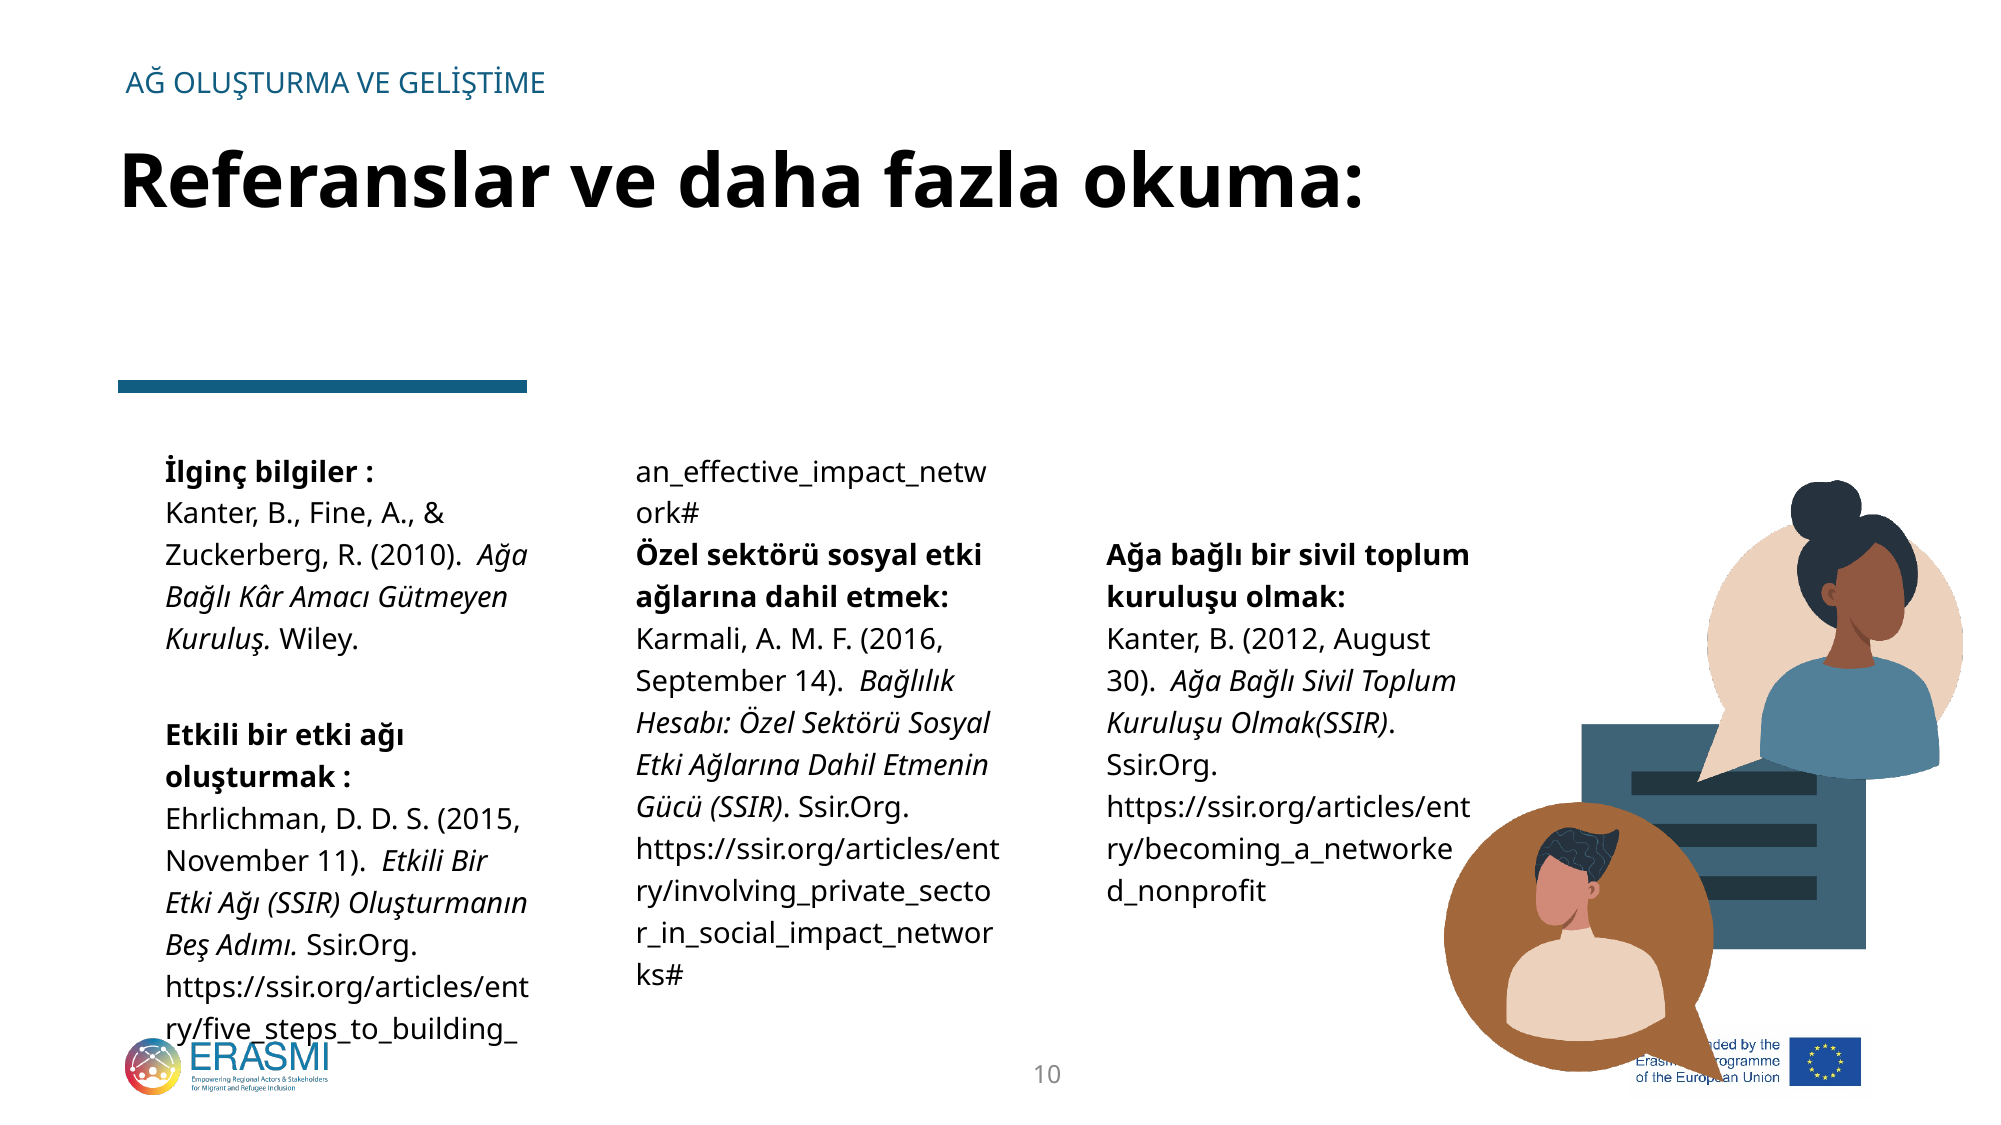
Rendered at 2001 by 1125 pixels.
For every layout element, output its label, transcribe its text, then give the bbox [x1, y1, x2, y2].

list İlginç bilgiler : Kanter, B., Fine, A., & Zuckerberg, R. (2010). Ağa Bağlı Kâr Amacı Gütmeyen Kuruluş. Wiley. Etkili bir etki ağı oluşturmak : Ehrlichman, D. D. S. (2015, November 11). Etkili Bir Etki Ağı (SSIR) Oluşturmanın Beş Adımı. Ssir.Org. https://ssir.org/articles/entry/five_steps_to_building_an_effective_impact_network# Özel sektörü sosyal etki ağlarına dahil etmek: Karmali, A. M. F. (2016, September 14). Bağlılık Hesabı: Özel Sektörü Sosyal Etki Ağlarına Dahil Etmenin Gücü (SSIR). Ssir.Org. https://ssir.org/articles/entry/involving_private_sector_in_social_impact_networks# Ağa bağlı bir sivil toplum kuruluşu olmak: Kanter, B. (2012, August 30). Ağa Bağlı Sivil Toplum Kuruluşu Olmak(SSIR). Ssir.Org. https://ssir.org/articles/entry/becoming_a_networked_nonprofit [117, 445, 1472, 1063]
title Referanslar ve daha fazla okuma: [117, 138, 1472, 297]
picture [118, 1063, 332, 1098]
picture [1444, 480, 1963, 1098]
